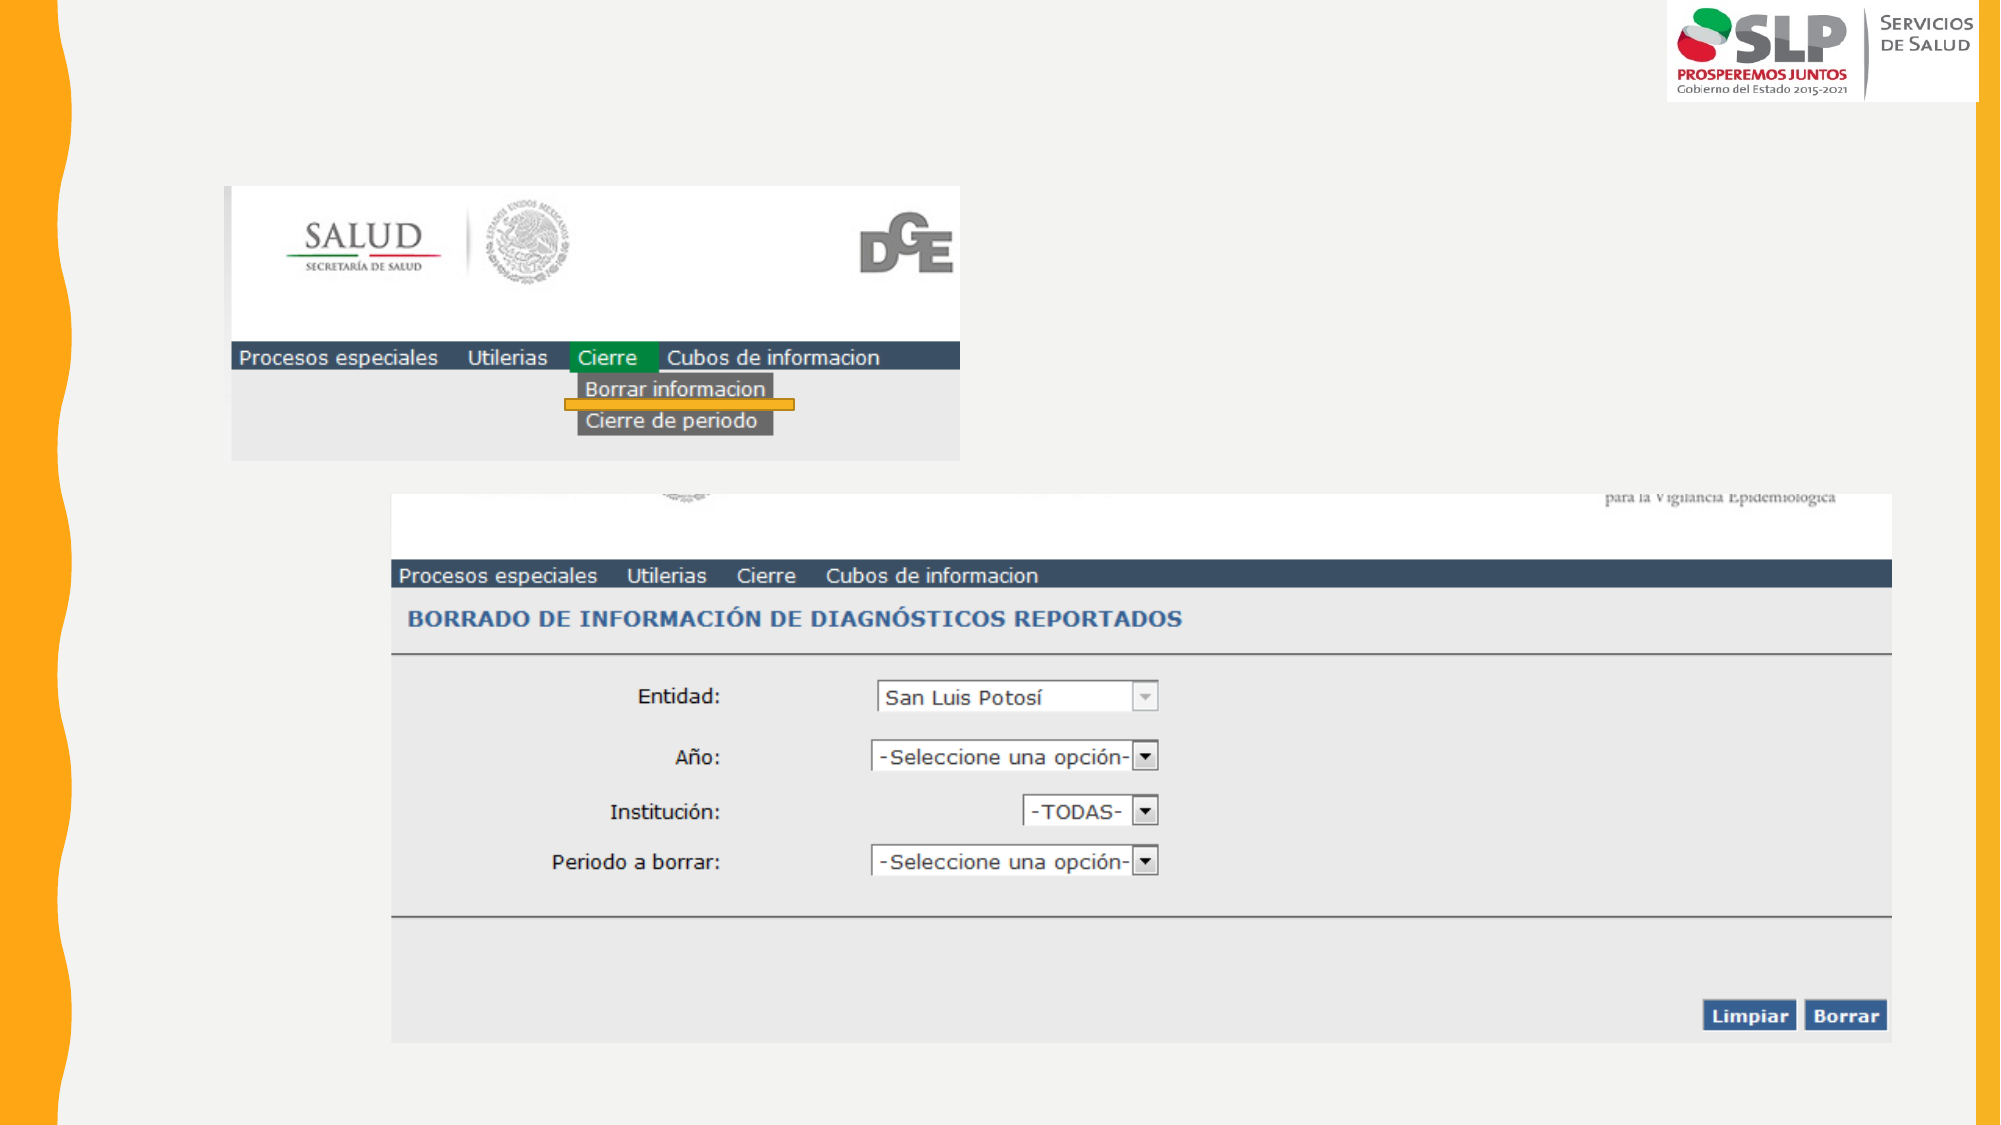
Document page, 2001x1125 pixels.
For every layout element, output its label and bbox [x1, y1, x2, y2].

picture [1667, 0, 1979, 102]
picture [224, 186, 960, 461]
picture [390, 494, 1892, 1043]
